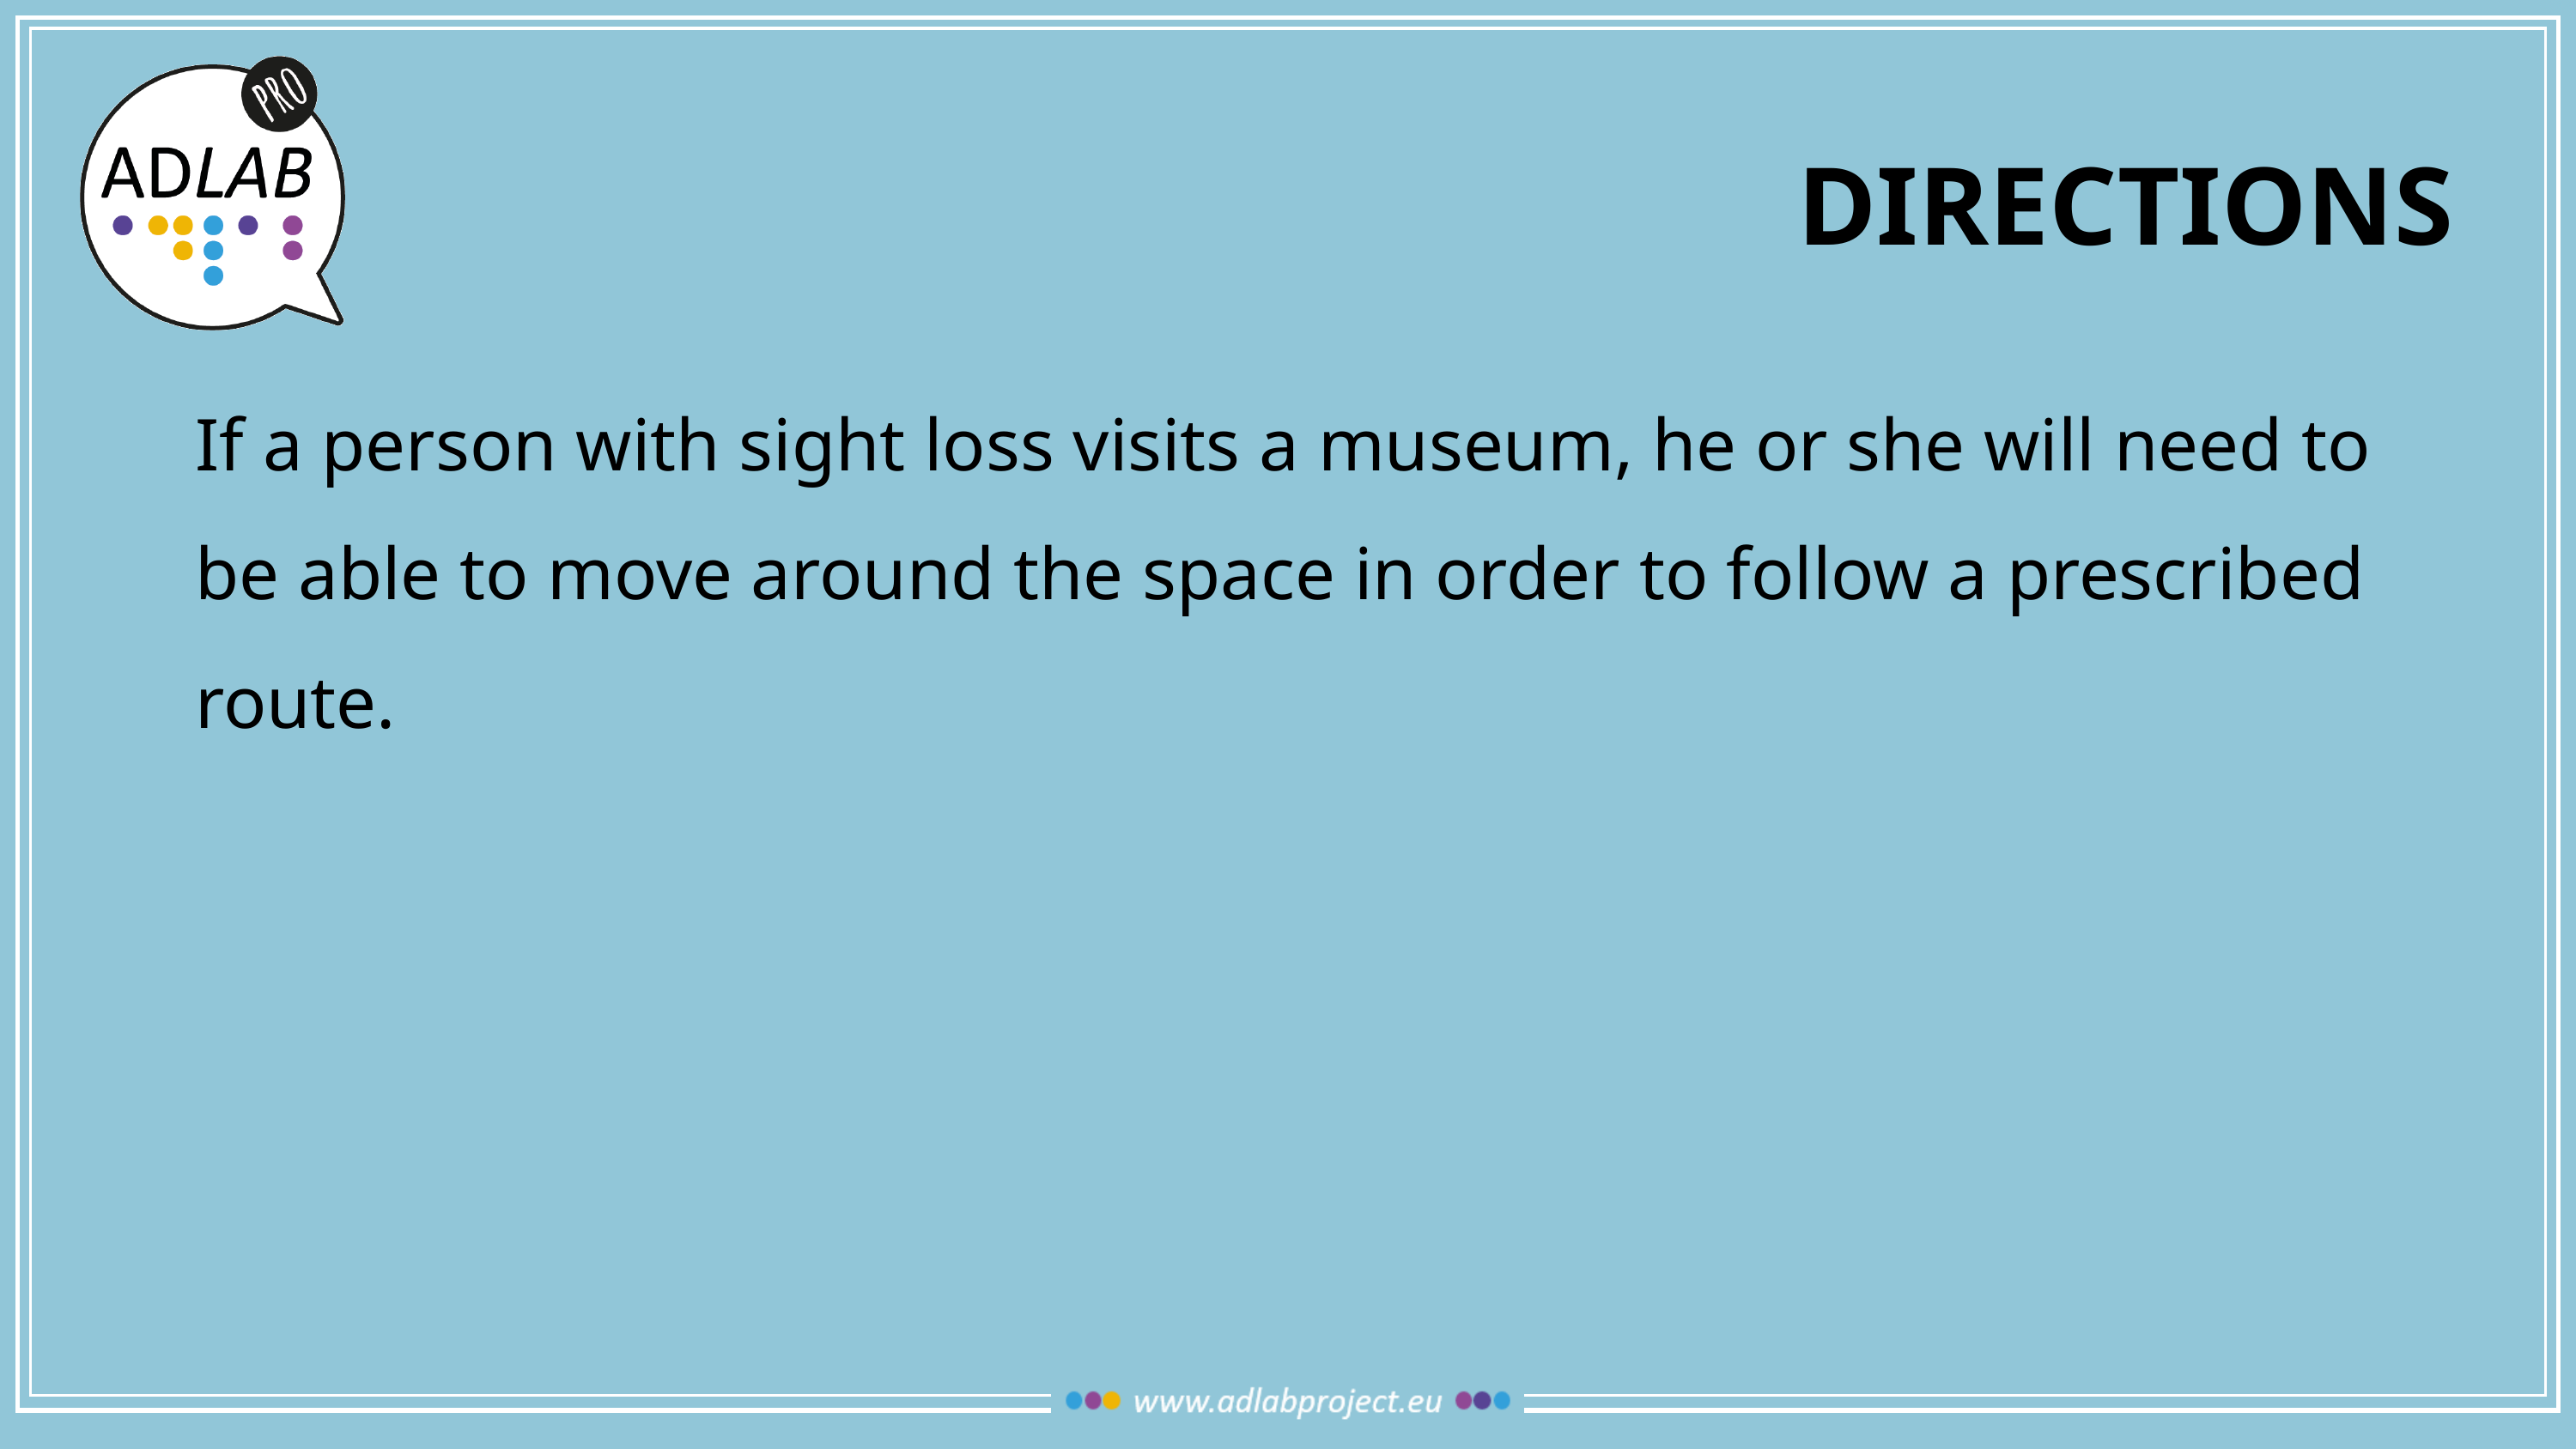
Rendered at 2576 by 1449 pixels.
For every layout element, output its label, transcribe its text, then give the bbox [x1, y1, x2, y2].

picture [72, 49, 353, 330]
picture [1051, 1378, 1524, 1429]
list If a person with sight loss visits a museum, he or she will need to be able to move around the space in order to follow a prescribed route. [143, 350, 2467, 1056]
title directions [384, 70, 2467, 350]
